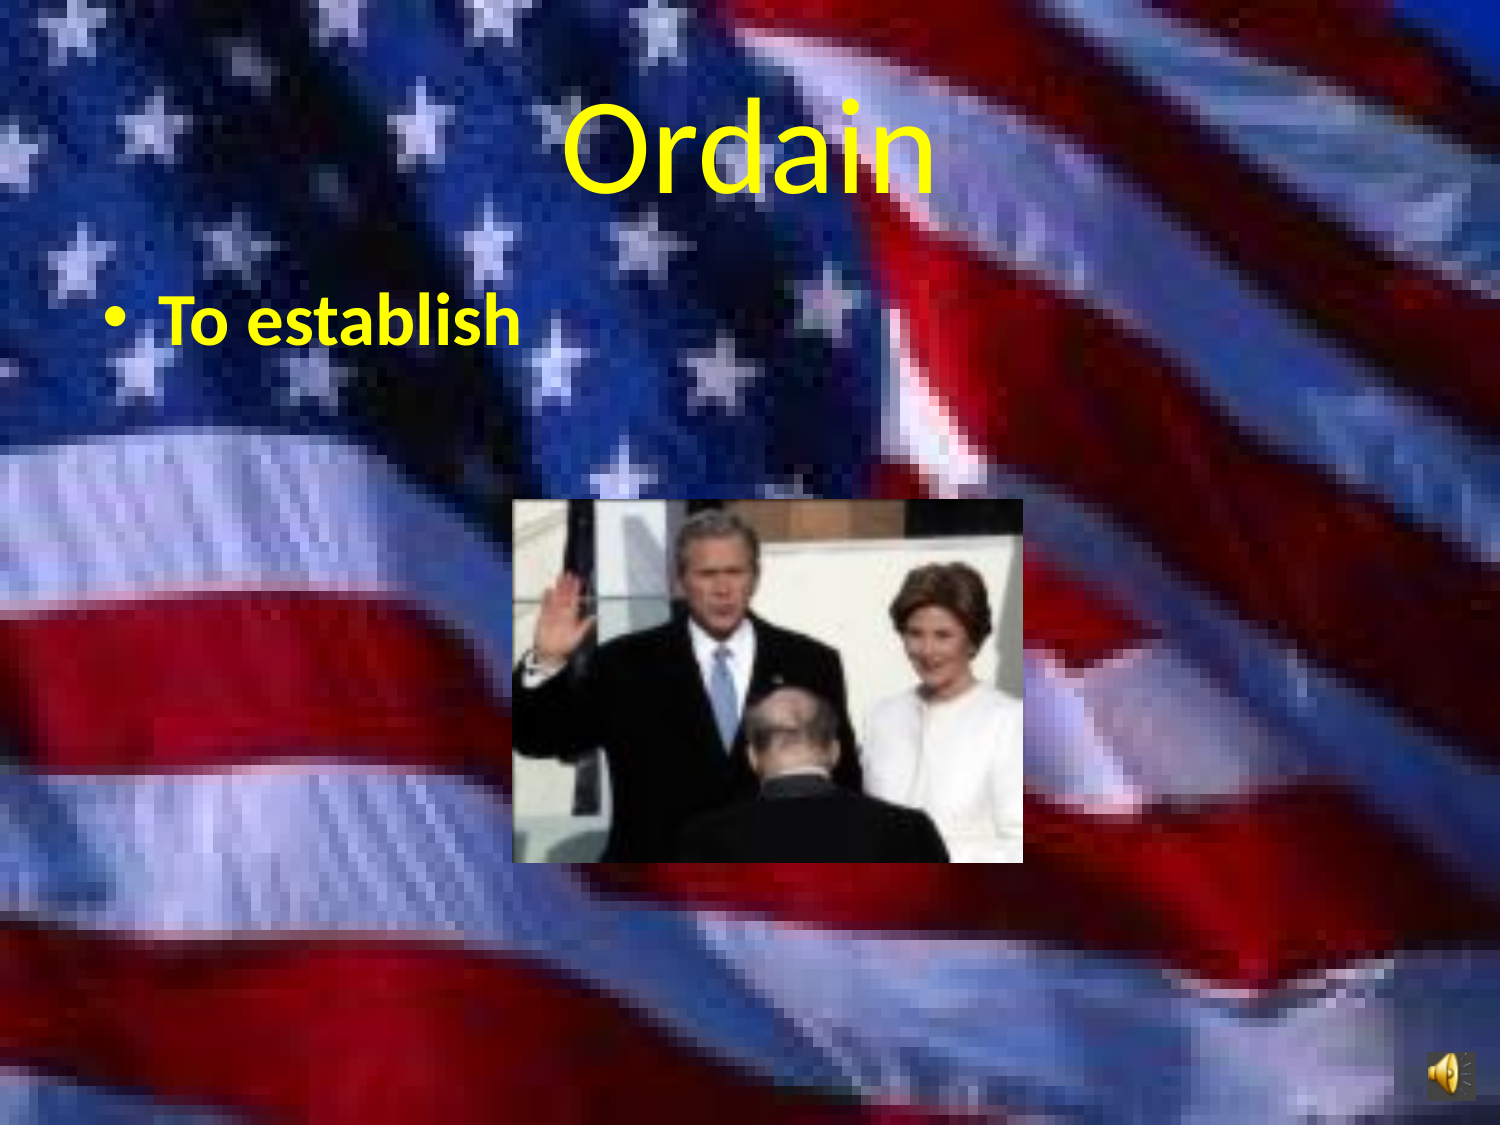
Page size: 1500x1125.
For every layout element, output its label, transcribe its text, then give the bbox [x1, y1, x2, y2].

title Ordain [75, 45, 1425, 233]
list To establish [87, 262, 1400, 413]
picture [0, 0, 1500, 1125]
